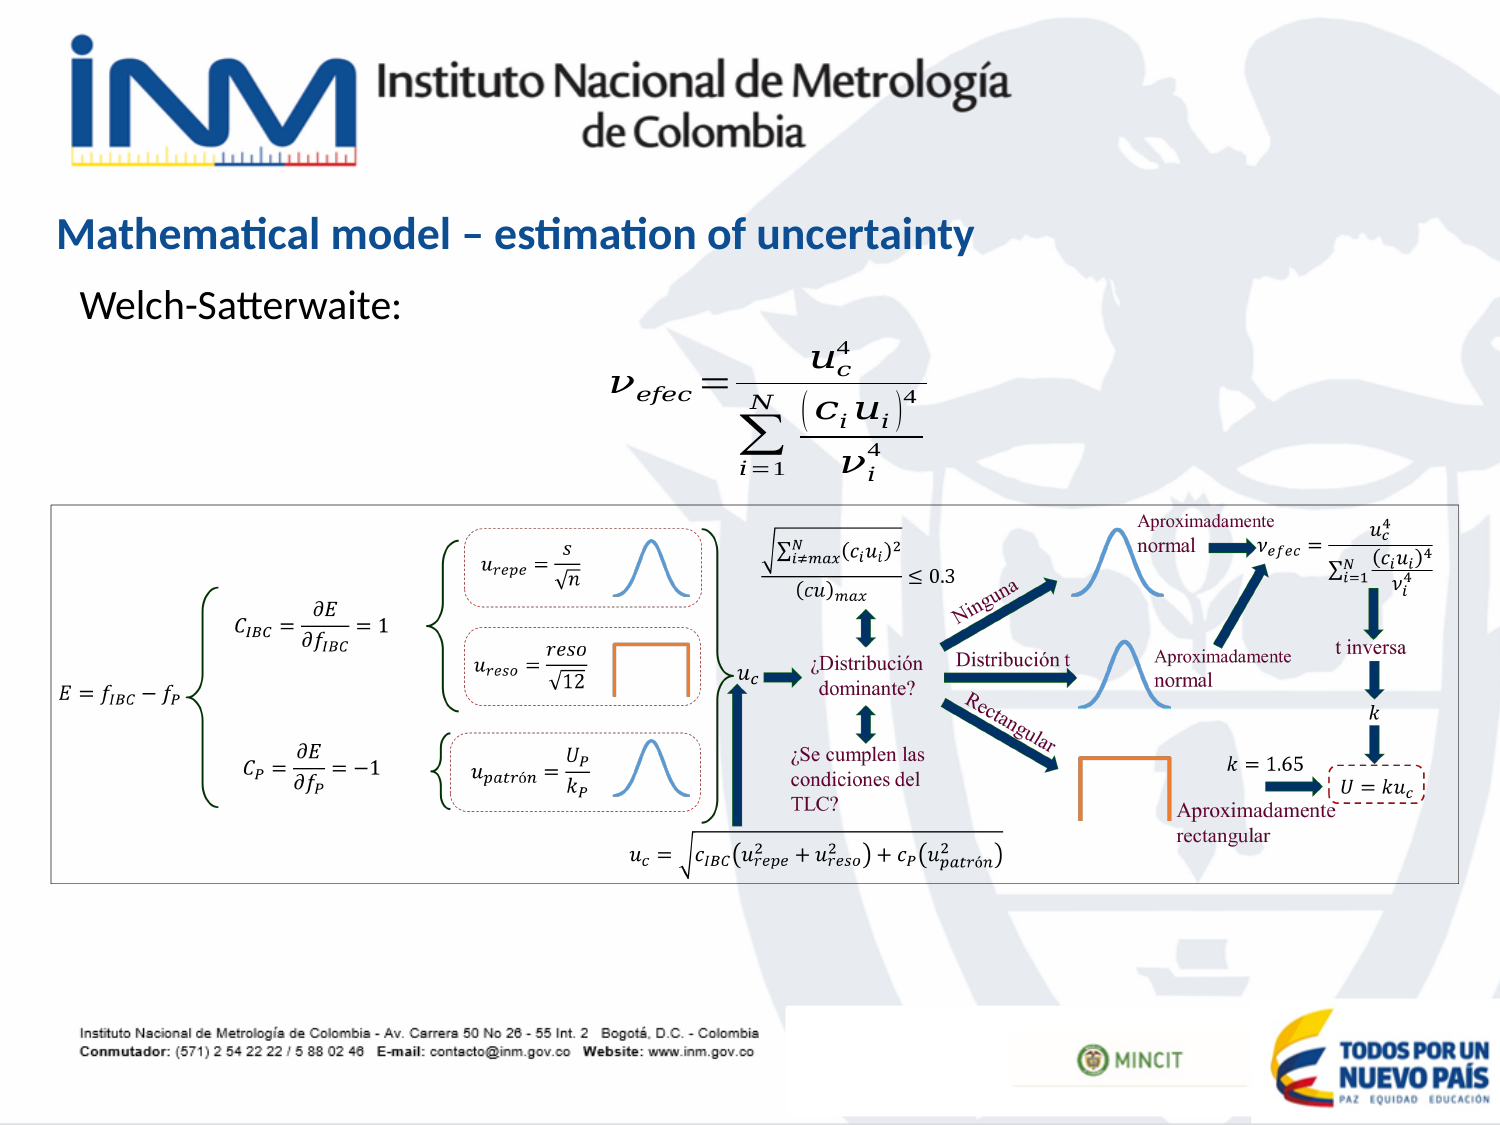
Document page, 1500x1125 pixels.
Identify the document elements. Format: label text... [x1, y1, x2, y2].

text_box Mathematical model – estimation of uncertainty [41, 196, 1459, 266]
picture [0, 0, 1500, 1125]
text_box Welch-Satterwaite: [64, 270, 1424, 335]
